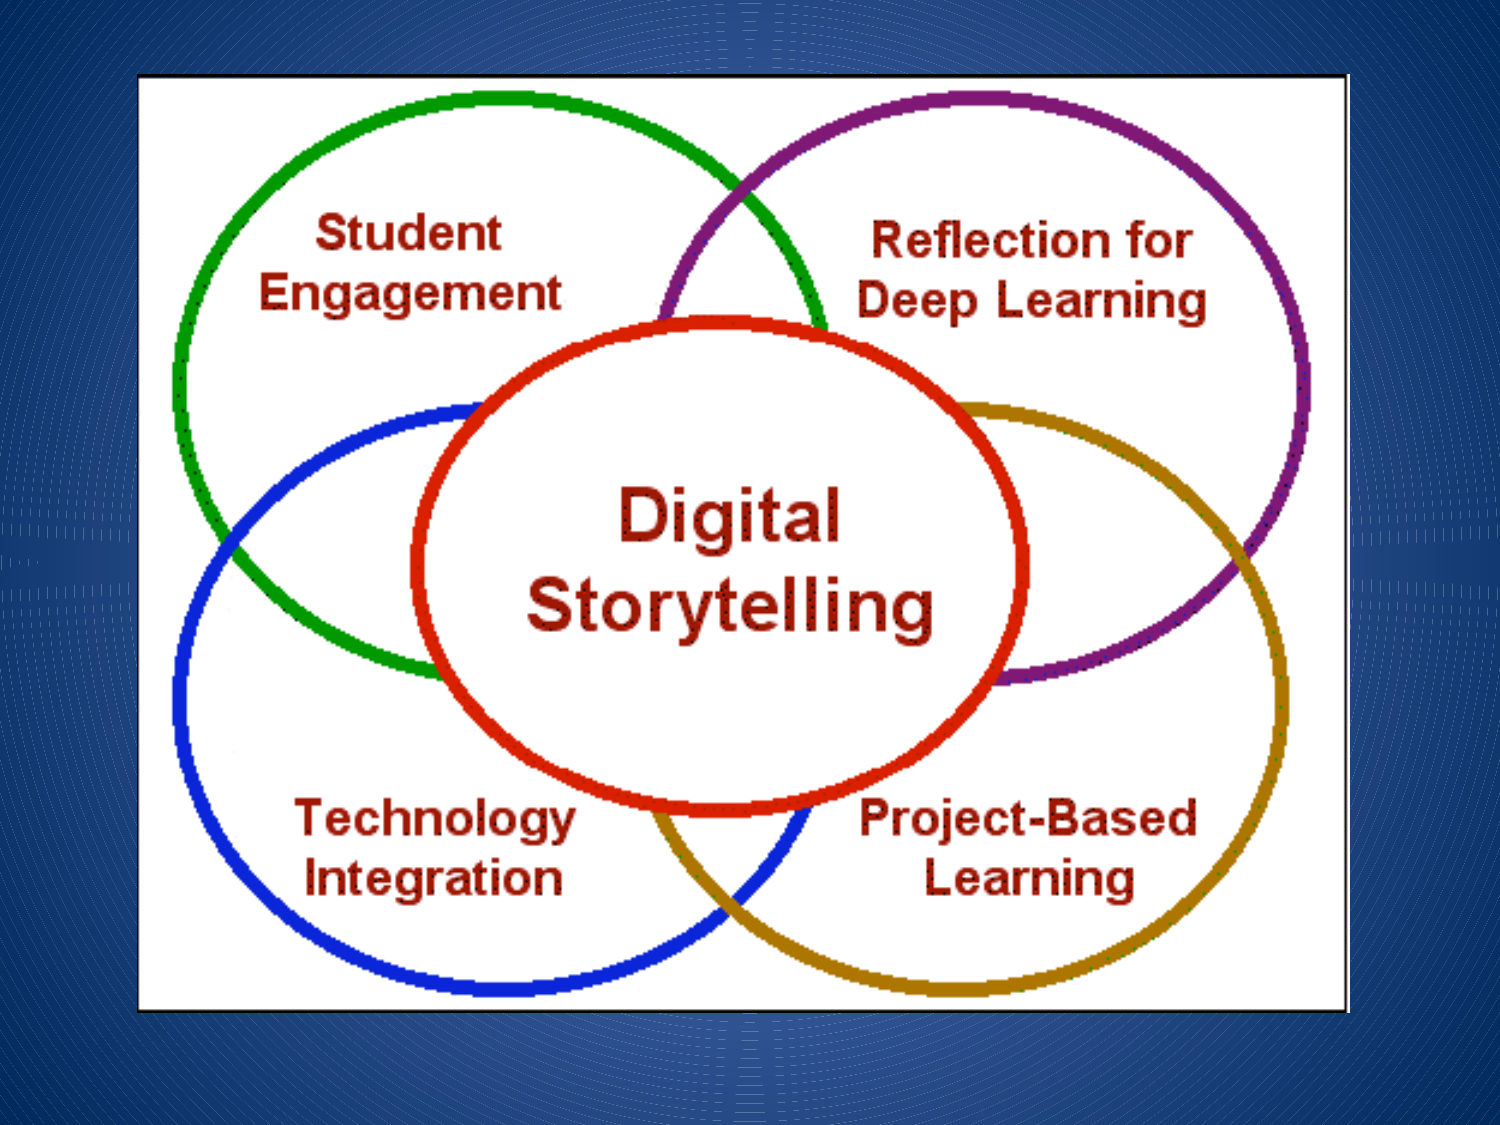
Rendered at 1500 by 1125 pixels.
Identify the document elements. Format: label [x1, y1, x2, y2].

picture [137, 74, 1351, 1013]
